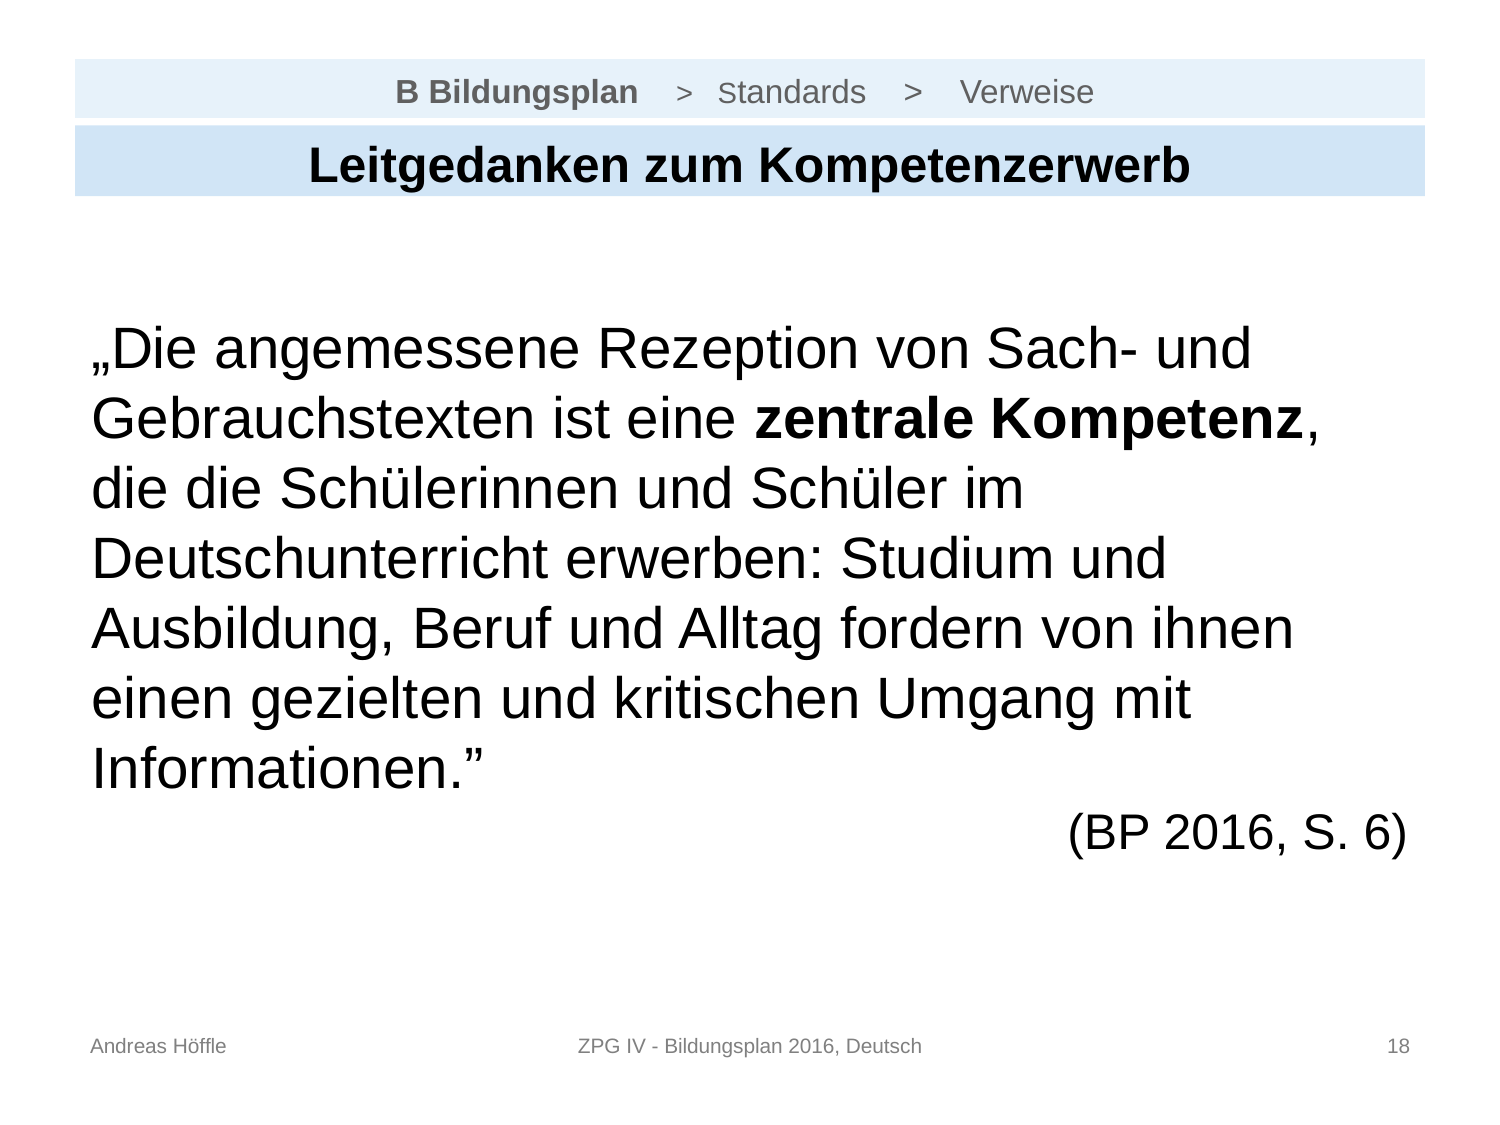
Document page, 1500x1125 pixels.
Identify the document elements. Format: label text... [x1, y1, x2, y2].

footer ZPG IV - Bildungsplan 2016, Deutsch [512, 1024, 988, 1101]
slide_number Andreas Höffle [74, 1024, 426, 1101]
text_box „Die angemessene Rezeption von Sach- und Gebrauchstexten ist eine zentrale Kompetenz, die die Schülerinnen und Schüler im Deutschunterricht erwerben: Studium und Ausbildung, Beruf und Alltag fordern von ihnen einen gezielten und kritischen Umgang mit Informationen.” (BP 2016, S. 6) [76, 302, 1424, 938]
slide_number 17 [1074, 1024, 1426, 1101]
title B Bildungsplan > Standards > Verweise [74, 58, 1426, 119]
list Leitgedanken zum Kompetenzerwerb [74, 125, 1426, 197]
text_box [762, 262, 1425, 988]
